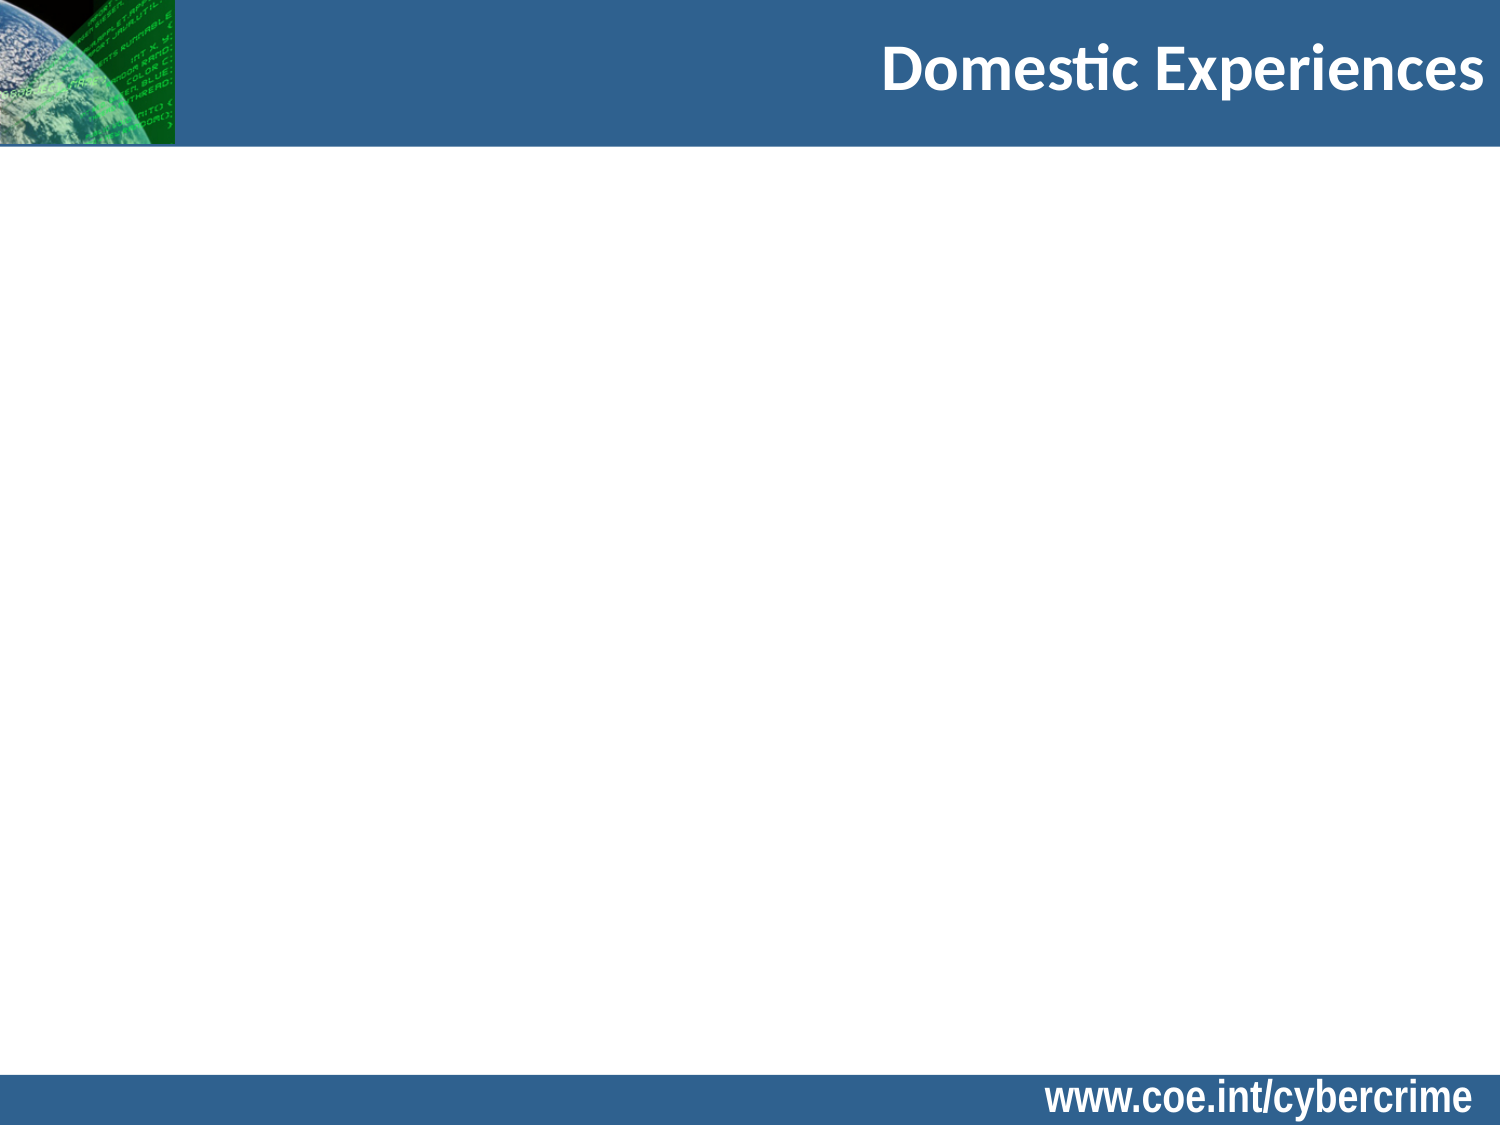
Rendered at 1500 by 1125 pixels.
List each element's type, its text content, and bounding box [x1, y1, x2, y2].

text_box www.coe.int/cybercrime [1030, 1059, 1500, 1125]
text_box [0, 1073, 1030, 1125]
picture [0, 0, 175, 144]
text_box Domestic Experiences [177, 0, 1500, 149]
